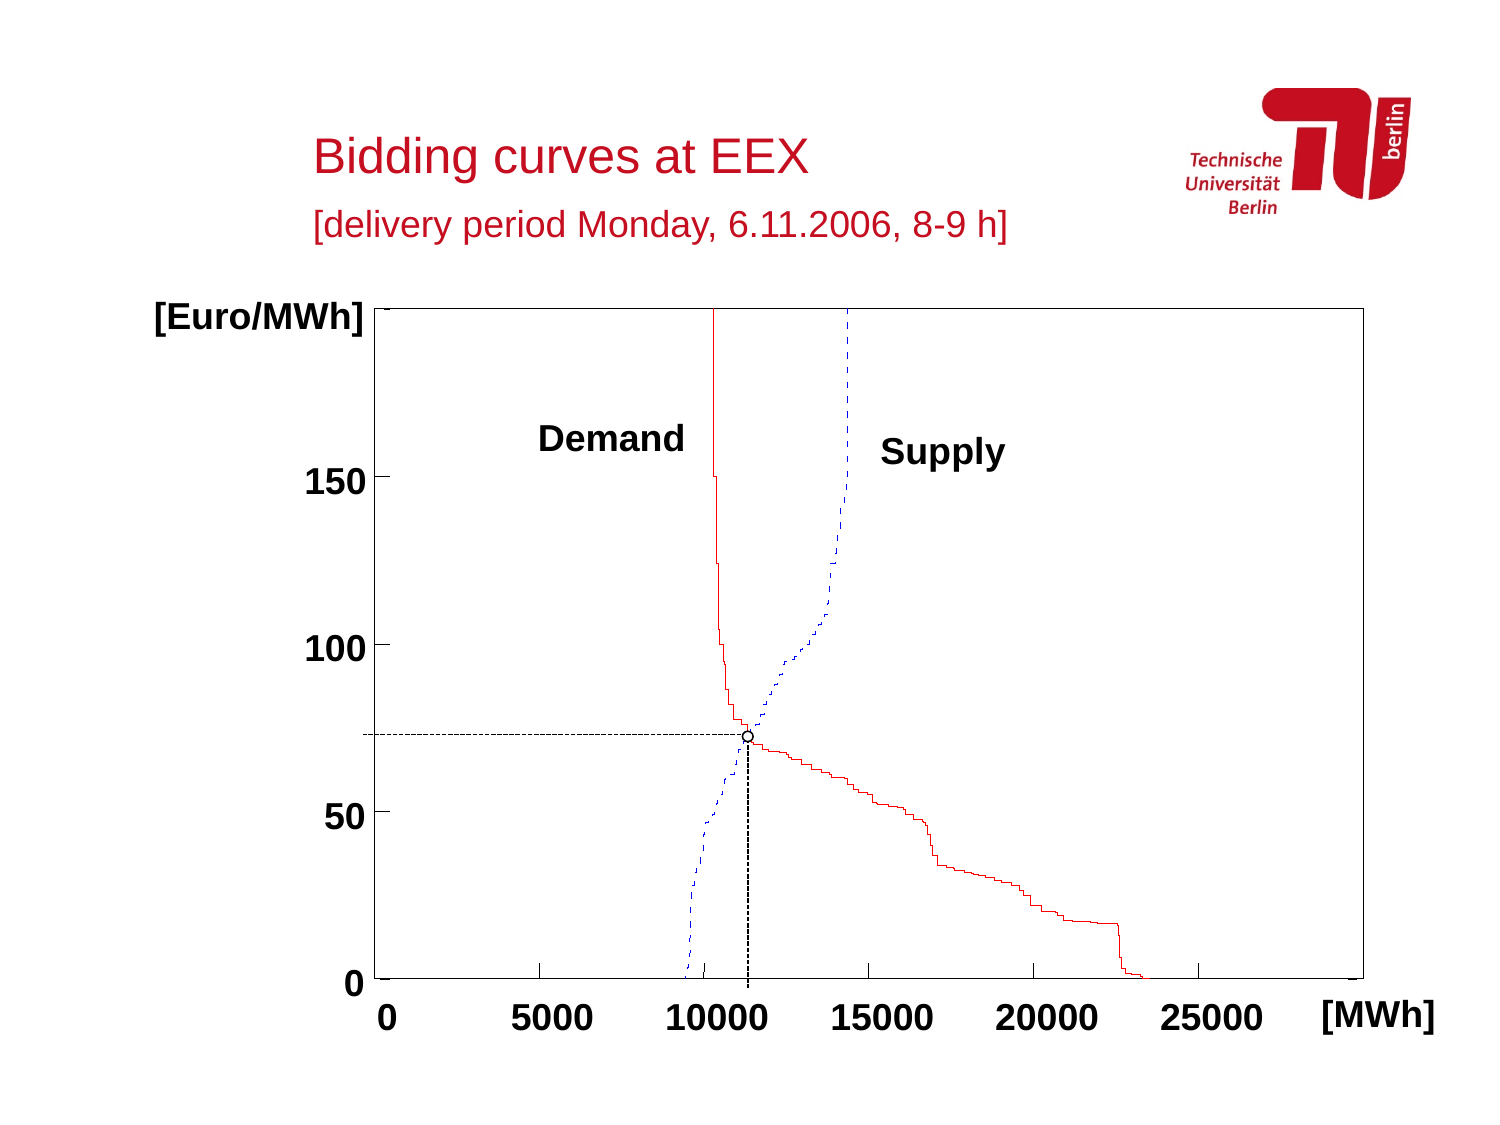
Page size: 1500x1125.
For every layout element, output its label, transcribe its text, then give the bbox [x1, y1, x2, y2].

text_box Supply [880, 427, 1006, 473]
text_box 5000 [500, 992, 594, 1038]
text_box 20000 [984, 992, 1099, 1038]
text_box [786, 754, 889, 807]
text_box [889, 806, 1031, 896]
text_box 150 [293, 456, 367, 503]
text_box 0 [366, 992, 398, 1038]
text_box 10000 [654, 992, 770, 1038]
text_box 100 [293, 624, 367, 670]
text_box [1030, 895, 1150, 979]
text_box [716, 544, 748, 728]
text_box [742, 731, 754, 742]
text_box 0 [333, 959, 365, 1005]
text_box [374, 308, 1364, 979]
text_box 15000 [819, 992, 935, 1038]
text_box Demand [537, 413, 686, 459]
text_box [Euro/MWh] [153, 292, 365, 338]
text_box 50 [313, 791, 366, 837]
text_box 25000 [1149, 992, 1264, 1038]
title Bidding curves at EEX [delivery period Monday, 6.11.2006, 8-9 h] [312, 126, 1424, 246]
text_box [713, 308, 717, 544]
picture [1186, 88, 1411, 126]
text_box [MWh] [1321, 990, 1437, 1036]
